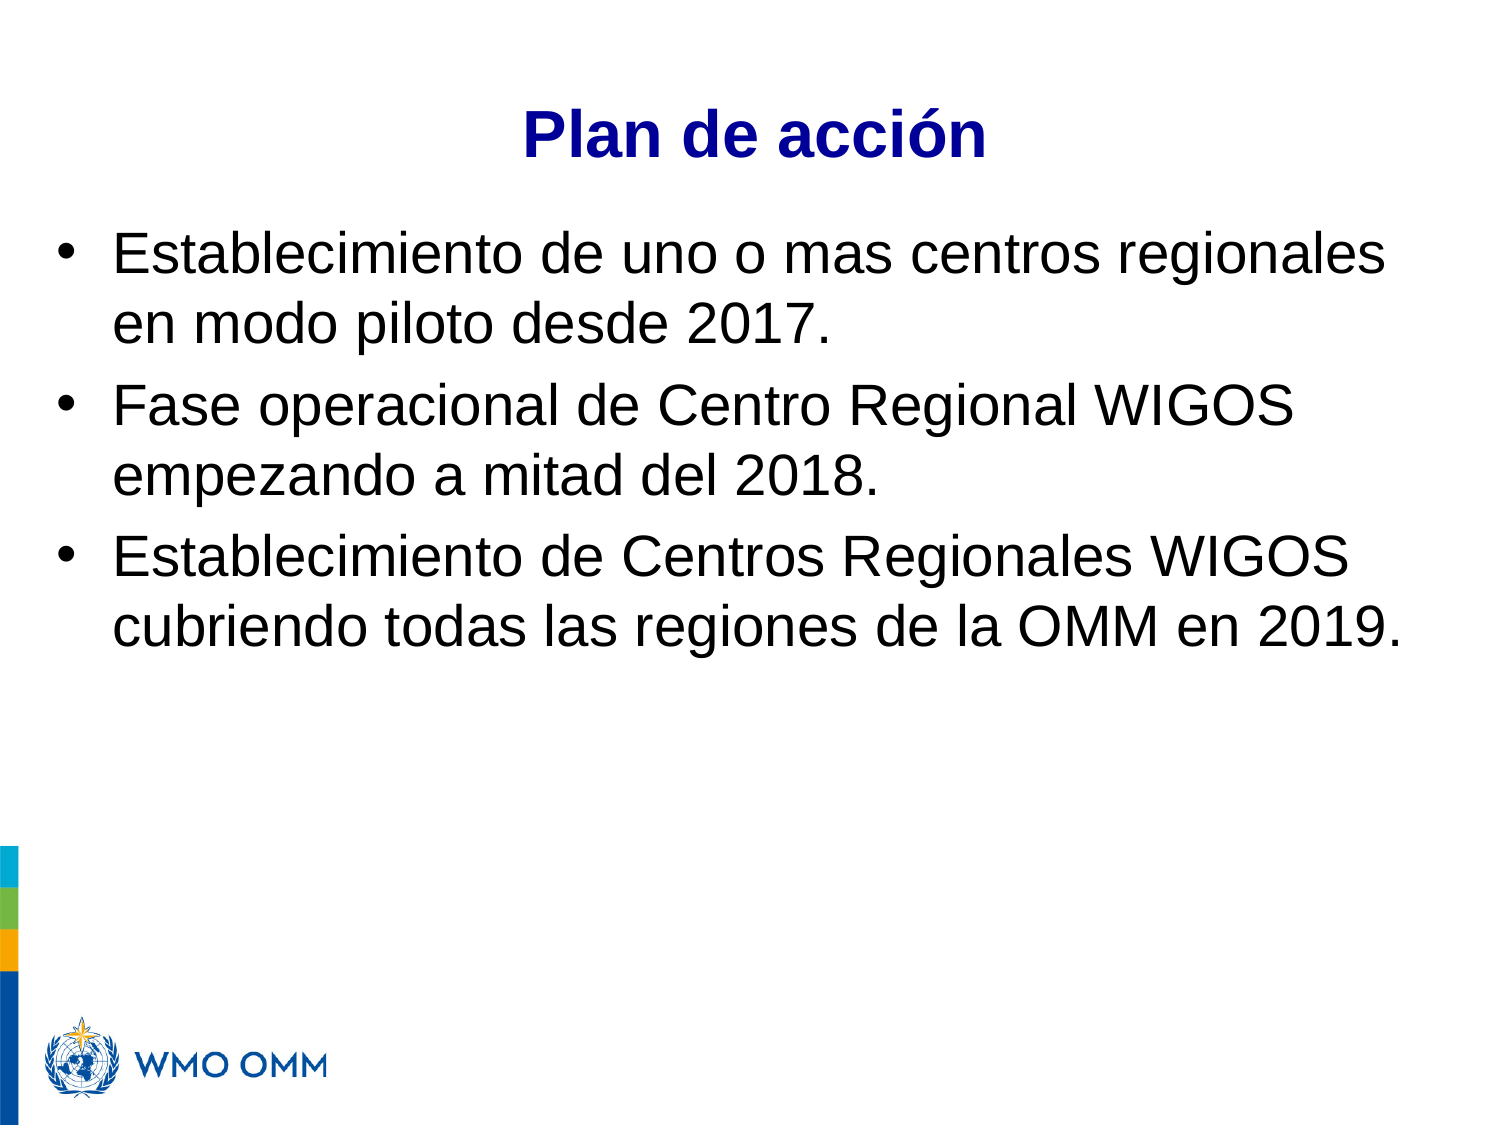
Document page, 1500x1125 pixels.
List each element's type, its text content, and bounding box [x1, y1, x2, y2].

title Plan de acción [41, 54, 1471, 208]
list Establecimiento de uno o mas centros regionales en modo piloto desde 2017. Fase operacional de Centro Regional WIGOS empezando a mitad del 2018. Establecimiento de Centros Regionales WIGOS cubriendo todas las regiones de la OMM en 2019. [41, 208, 1471, 1047]
picture [0, 845, 327, 1125]
